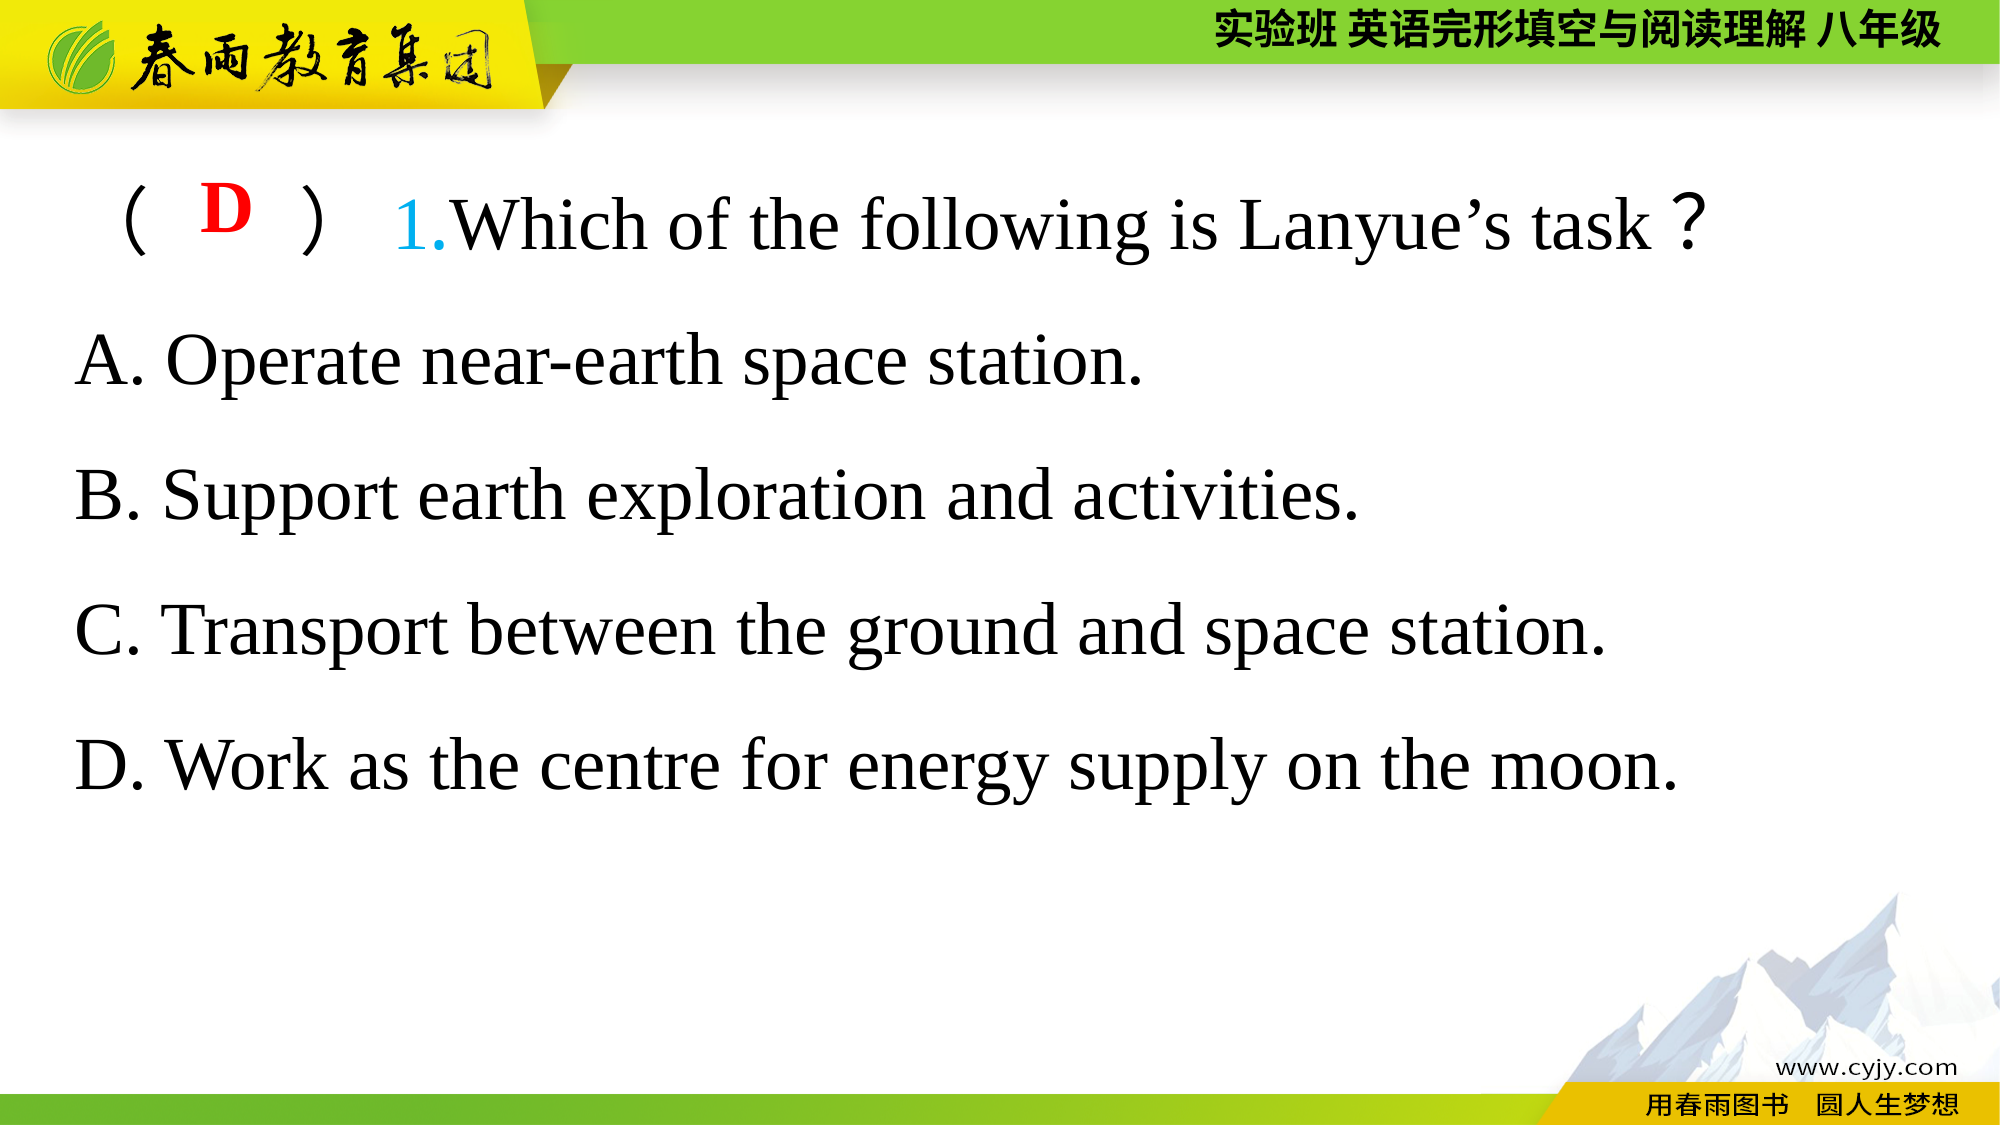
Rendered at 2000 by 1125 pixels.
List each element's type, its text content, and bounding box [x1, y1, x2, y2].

list （ ）1.Which of the following is Lanyue’s task？ A. Operate near-earth space station. B. Support earth exploration and activities. C. Transport between the ground and space station. D. Work as the centre for energy supply on the moon. [59, 122, 1944, 820]
picture [0, 0, 2000, 1125]
text_box D [185, 150, 270, 256]
